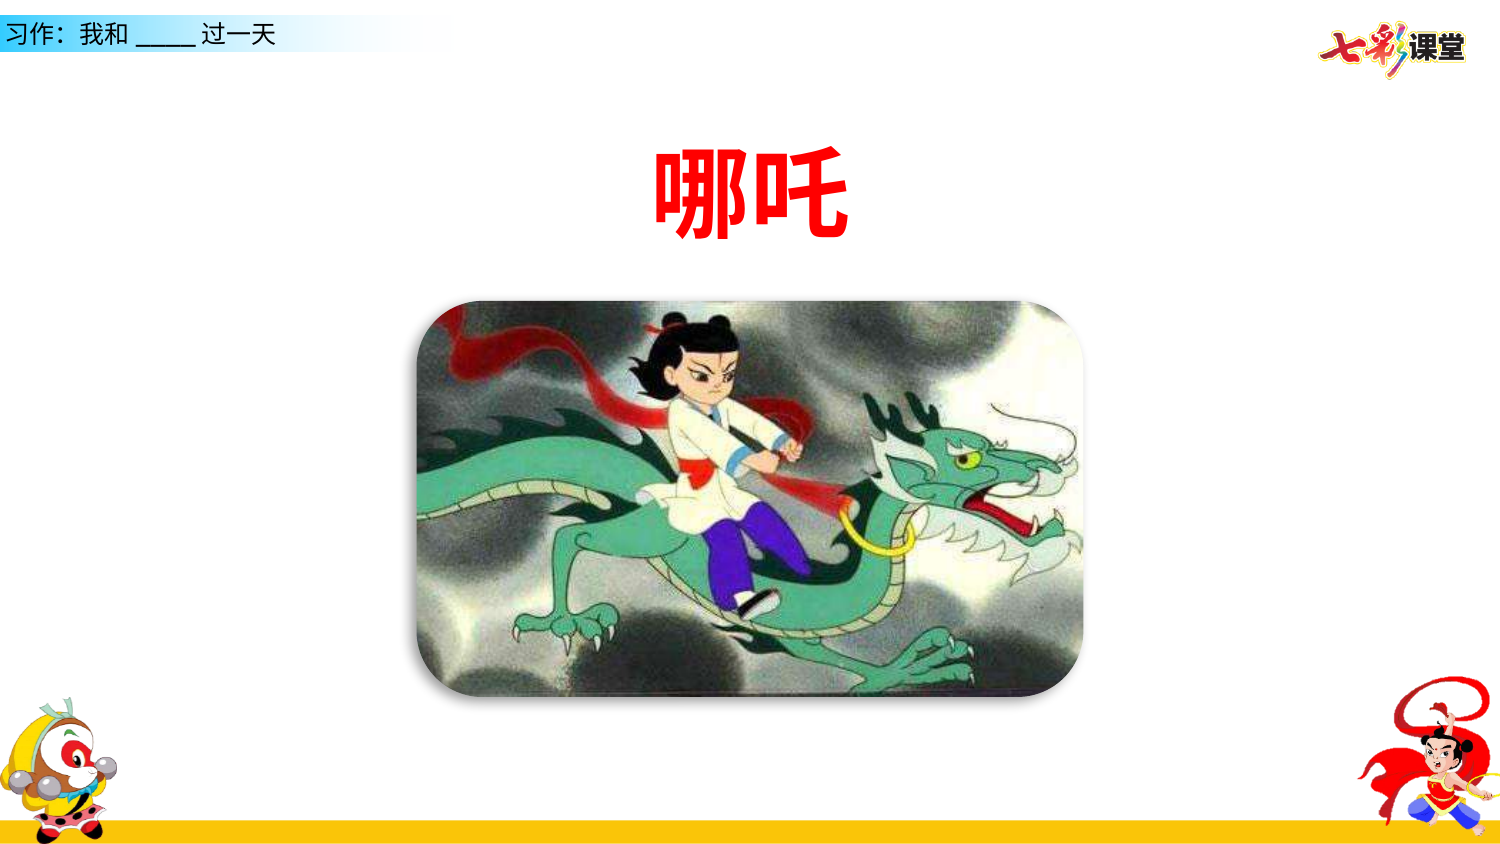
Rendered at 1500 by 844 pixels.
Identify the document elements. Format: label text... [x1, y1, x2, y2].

picture [1316, 20, 1468, 80]
picture [0, 697, 117, 844]
text_box 哪吒 [530, 123, 970, 259]
picture [1350, 668, 1500, 844]
picture [416, 300, 1084, 698]
